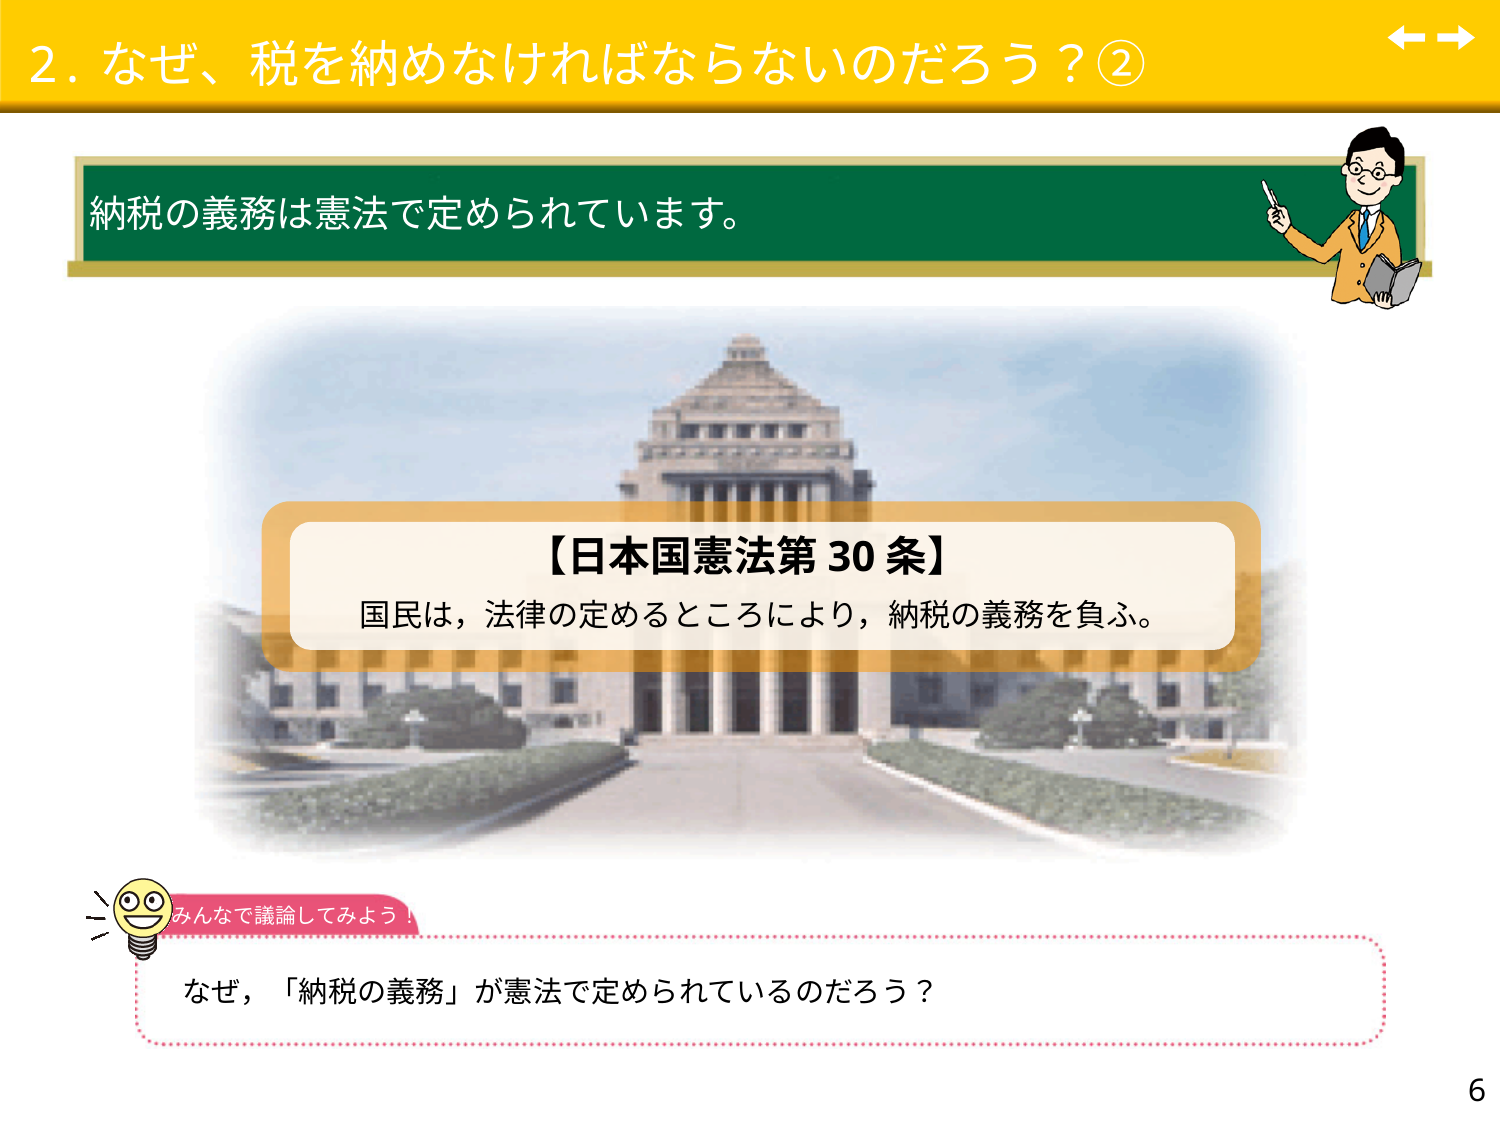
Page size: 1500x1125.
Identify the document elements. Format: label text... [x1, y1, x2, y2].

picture [61, 122, 1439, 869]
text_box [261, 500, 1262, 673]
text_box 6 [1453, 1062, 1500, 1115]
picture [0, 0, 1500, 113]
picture [81, 875, 178, 963]
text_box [135, 892, 1386, 1049]
